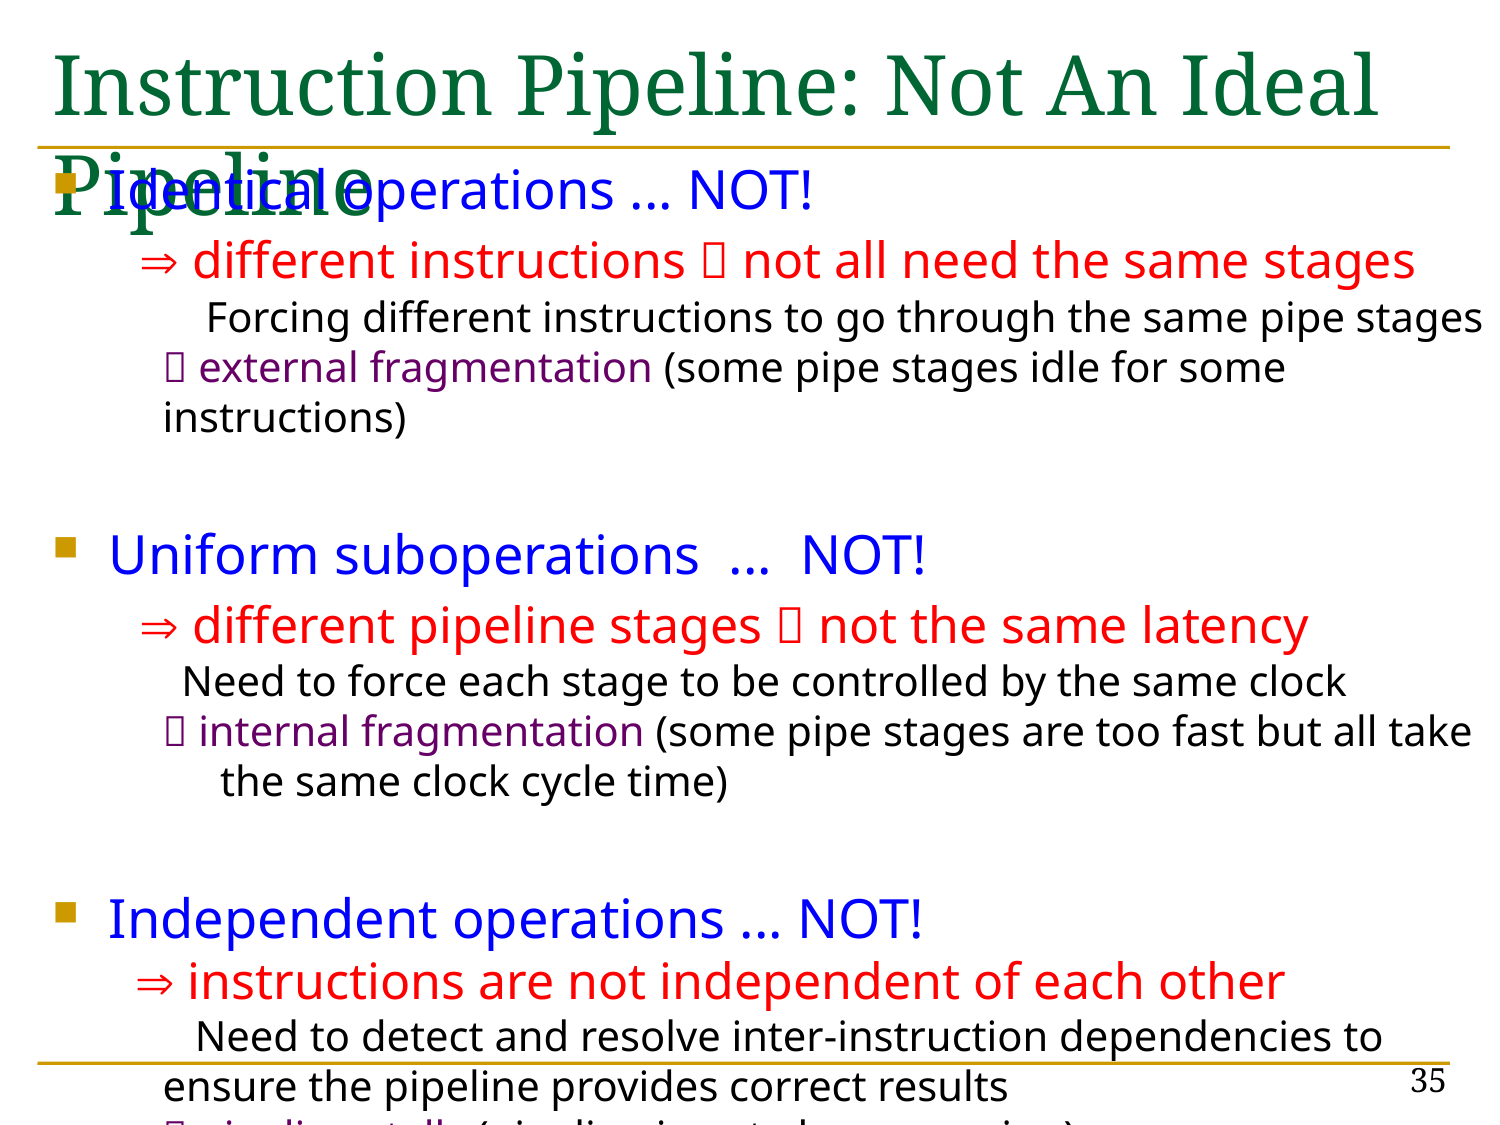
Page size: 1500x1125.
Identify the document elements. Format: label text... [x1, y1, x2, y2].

title Instruction Pipeline: Not An Ideal Pipeline [37, 24, 1500, 147]
list Identical operations ... NOT!  different instructions  not all need the same stages Forcing different instructions to go through the same pipe stages  external fragmentation (some pipe stages idle for some instructions) Uniform suboperations ... NOT!  different pipeline stages  not the same latency Need to force each stage to be controlled by the same clock  internal fragmentation (some pipe stages are too fast but all take the same clock cycle time) Independent operations ... NOT!  instructions are not independent of each other Need to detect and resolve inter-instruction dependencies to ensure the pipeline provides correct results  pipeline stalls (pipeline is not always moving) [37, 147, 1500, 1000]
slide_number 35 [1111, 1036, 1462, 1112]
